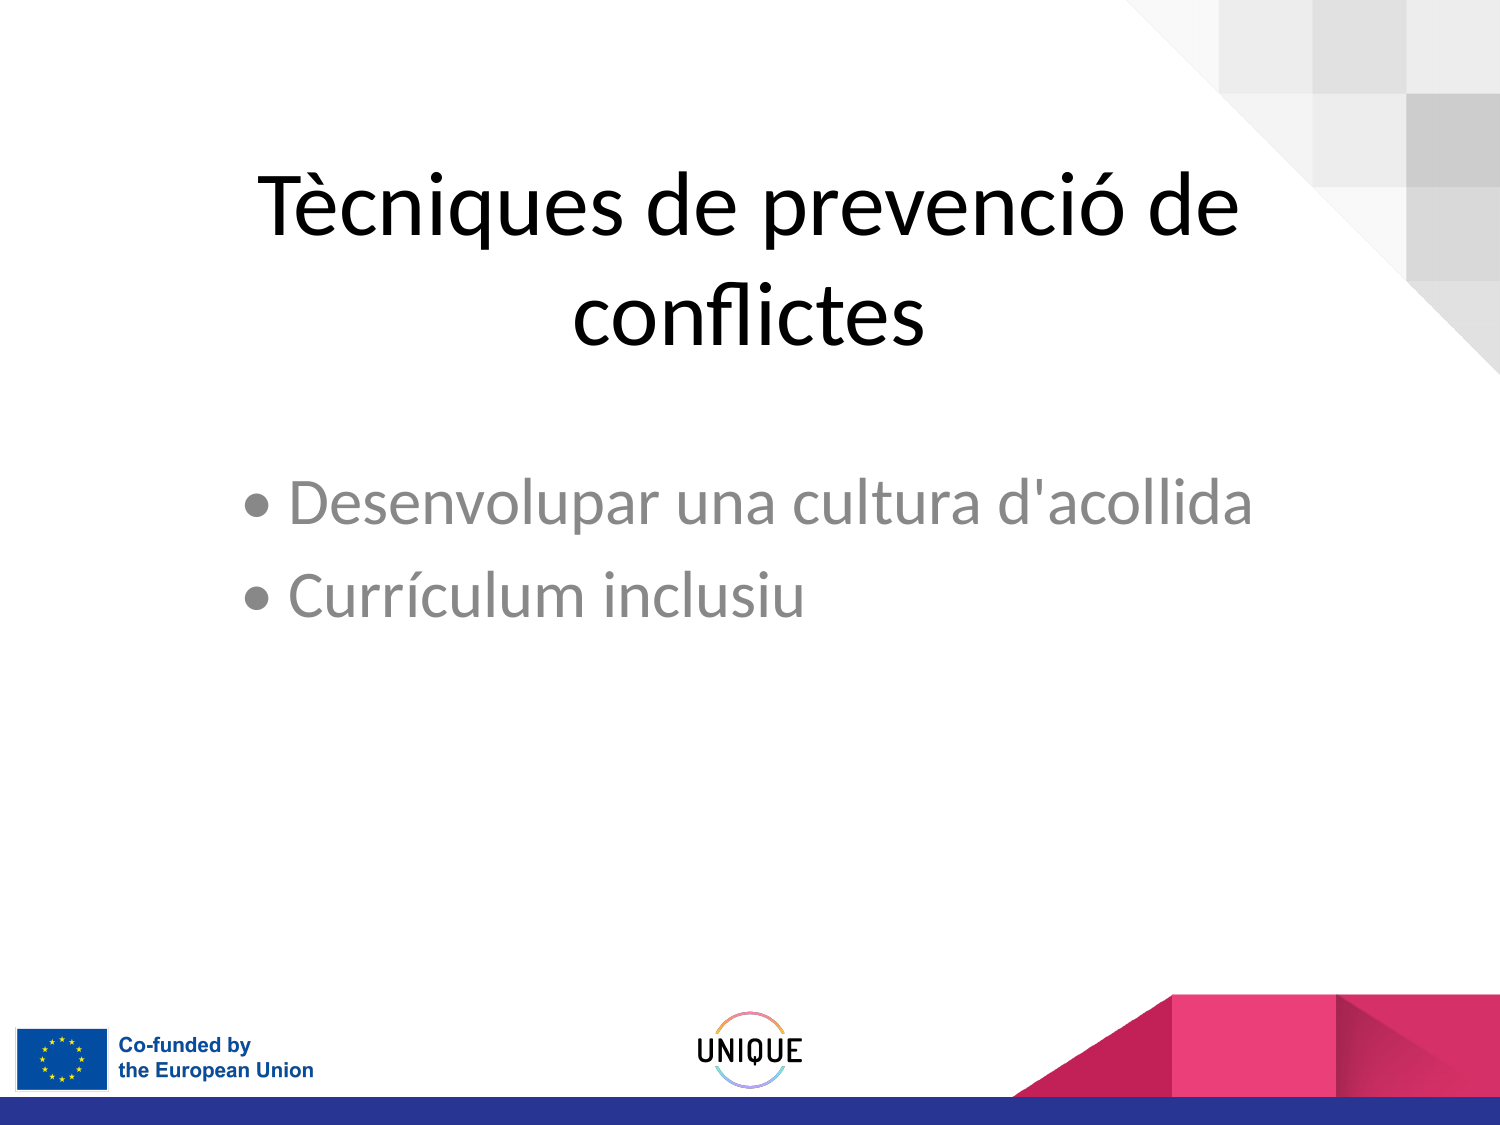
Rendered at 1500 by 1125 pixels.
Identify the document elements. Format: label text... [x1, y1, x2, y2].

picture [0, 993, 1500, 1125]
subtitle • Desenvolupar una cultura d'acollida • Currículum inclusiu [225, 450, 1275, 738]
picture [1125, 0, 1500, 375]
title Tècniques de prevenció de conflictes [112, 132, 1388, 375]
